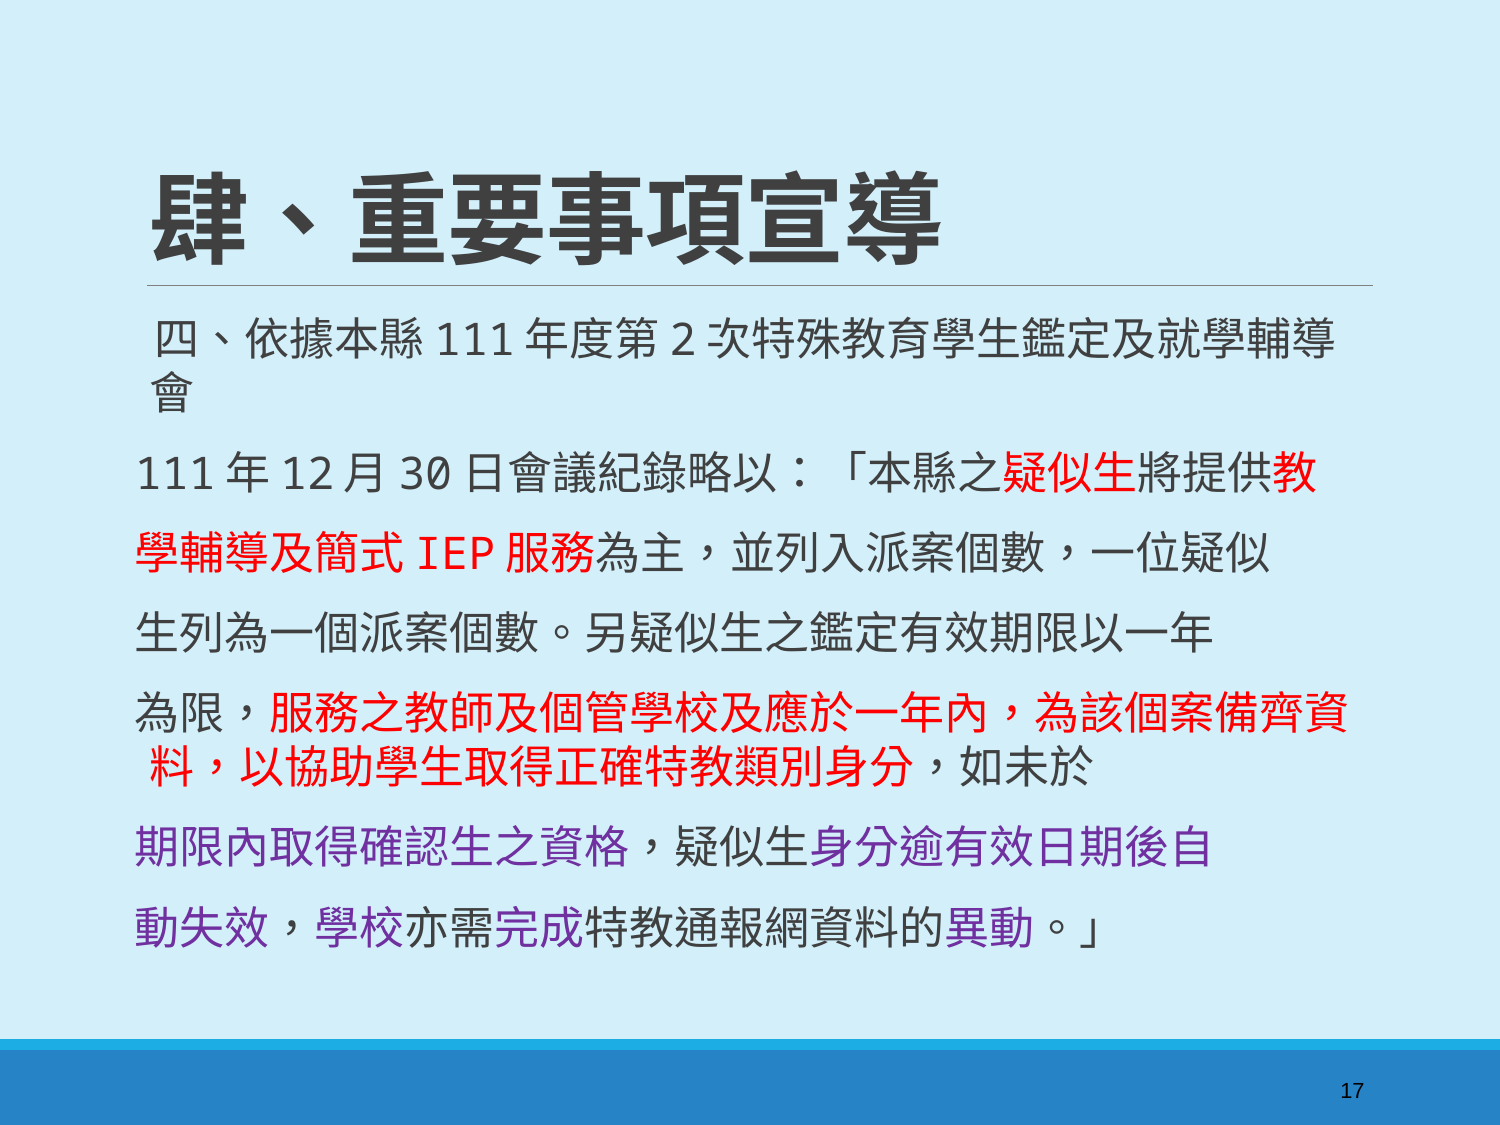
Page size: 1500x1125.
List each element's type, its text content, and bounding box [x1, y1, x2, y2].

slide_number 17 [1217, 1059, 1380, 1120]
list 四、依據本縣111年度第2次特殊教育學生鑑定及就學輔導會 111年12月30日會議紀錄略以：「本縣之疑似生將提供教 學輔導及簡式IEP服務為主，並列入派案個數，一位疑似 生列為一個派案個數。另疑似生之鑑定有效期限以一年 為限，服務之教師及個管學校及應於一年內，為該個案備齊資料，以協助學生取得正確特教類別身分，如未於 期限內取得確認生之資格，疑似生身分逾有效日期後自 動失效，學校亦需完成特教通報網資料的異動。」 [134, 302, 1373, 963]
title 肆、重要事項宣導 [134, 47, 1373, 285]
